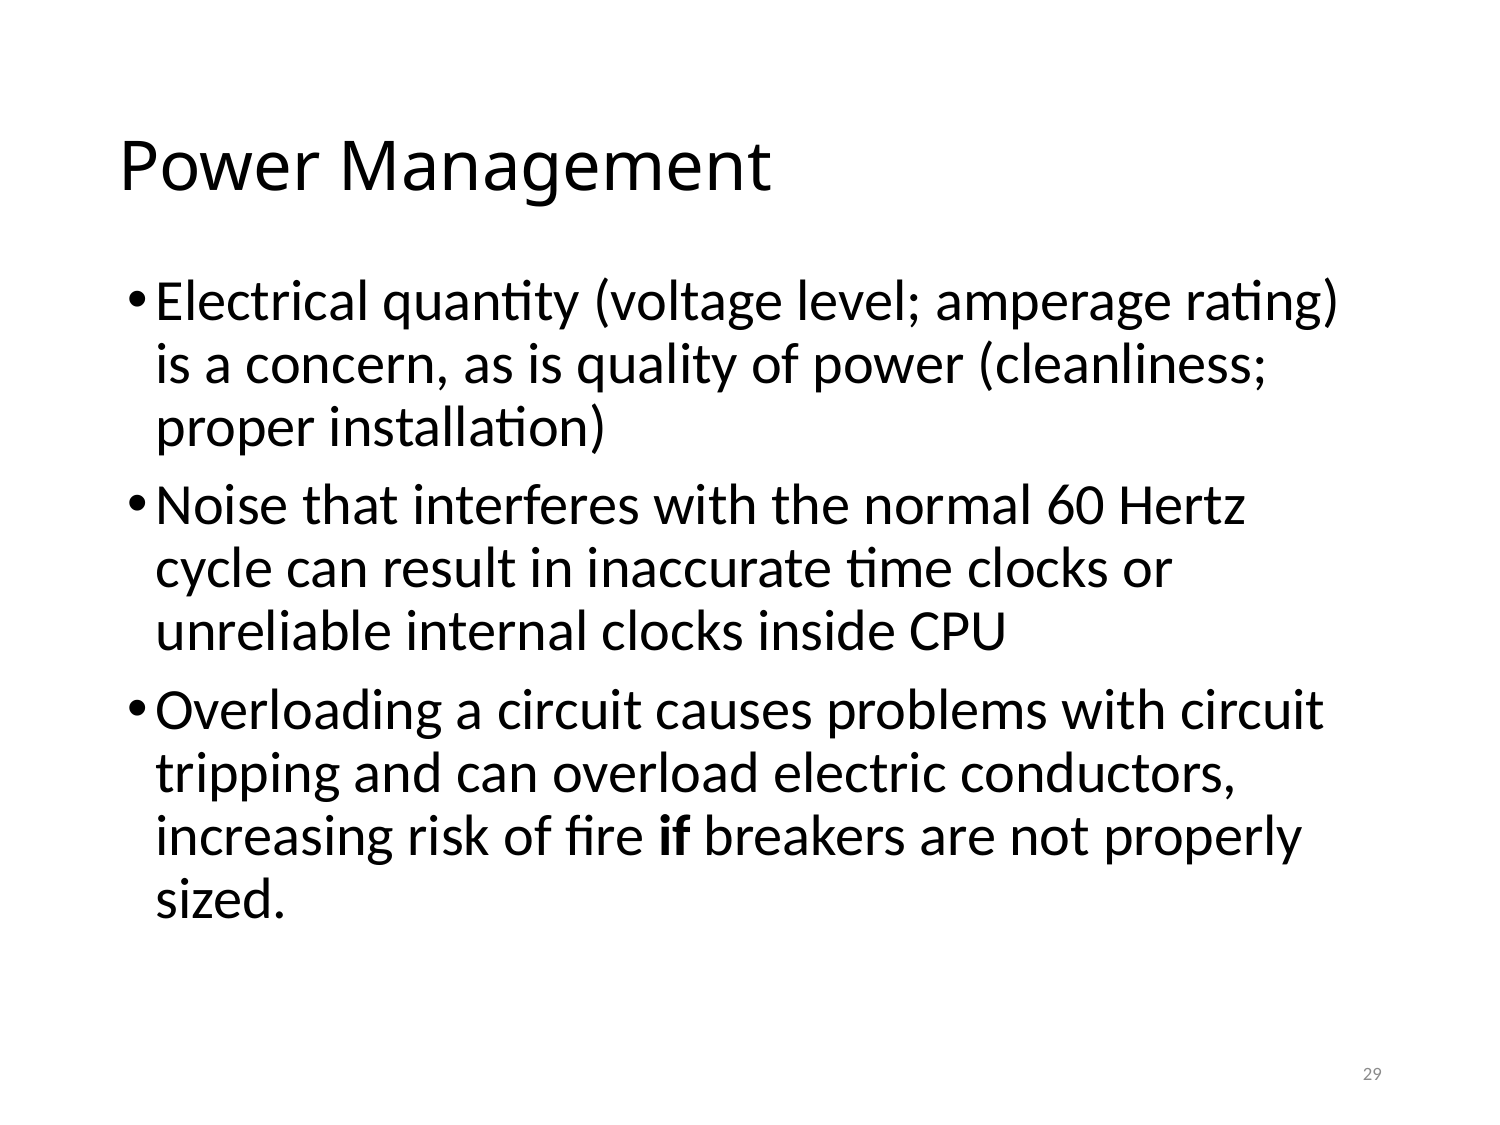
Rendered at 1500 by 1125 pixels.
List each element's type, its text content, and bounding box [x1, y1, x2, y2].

list Electrical quantity (voltage level; amperage rating) is a concern, as is quality of power (cleanliness; proper installation) Noise that interferes with the normal 60 Hertz cycle can result in inaccurate time clocks or unreliable internal clocks inside CPU Overloading a circuit causes problems with circuit tripping and can overload electric conductors, increasing risk of fire if breakers are not properly sized. [112, 262, 1388, 1034]
slide_number 29 [1059, 1042, 1397, 1103]
title Power Management [103, 59, 1397, 278]
